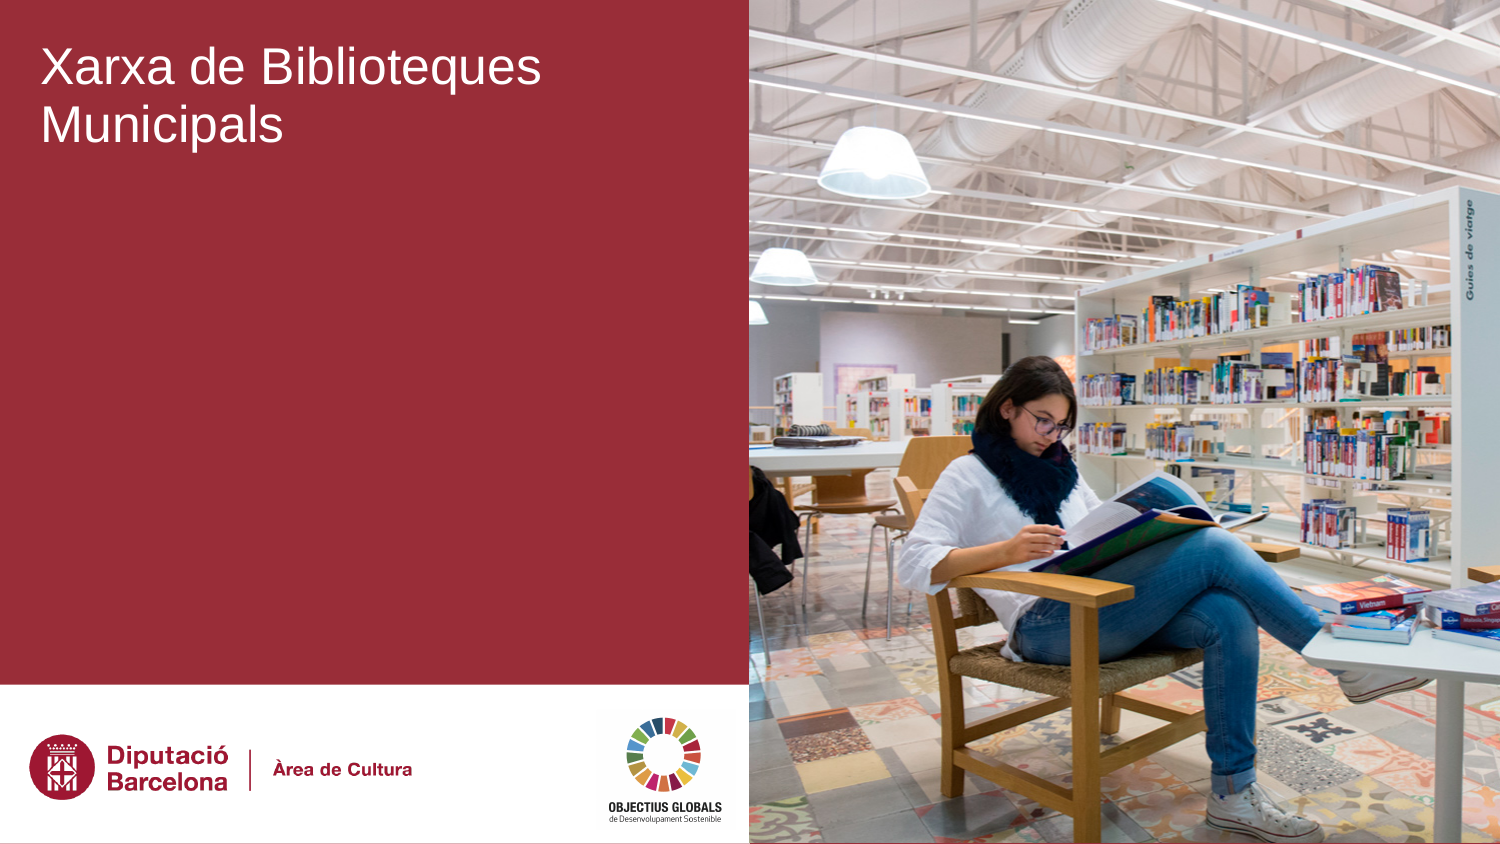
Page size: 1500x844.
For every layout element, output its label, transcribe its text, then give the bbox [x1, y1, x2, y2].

list Xarxa de Biblioteques Municipals [25, 31, 722, 164]
picture [749, 0, 1500, 844]
picture [596, 709, 736, 830]
picture [29, 734, 412, 800]
